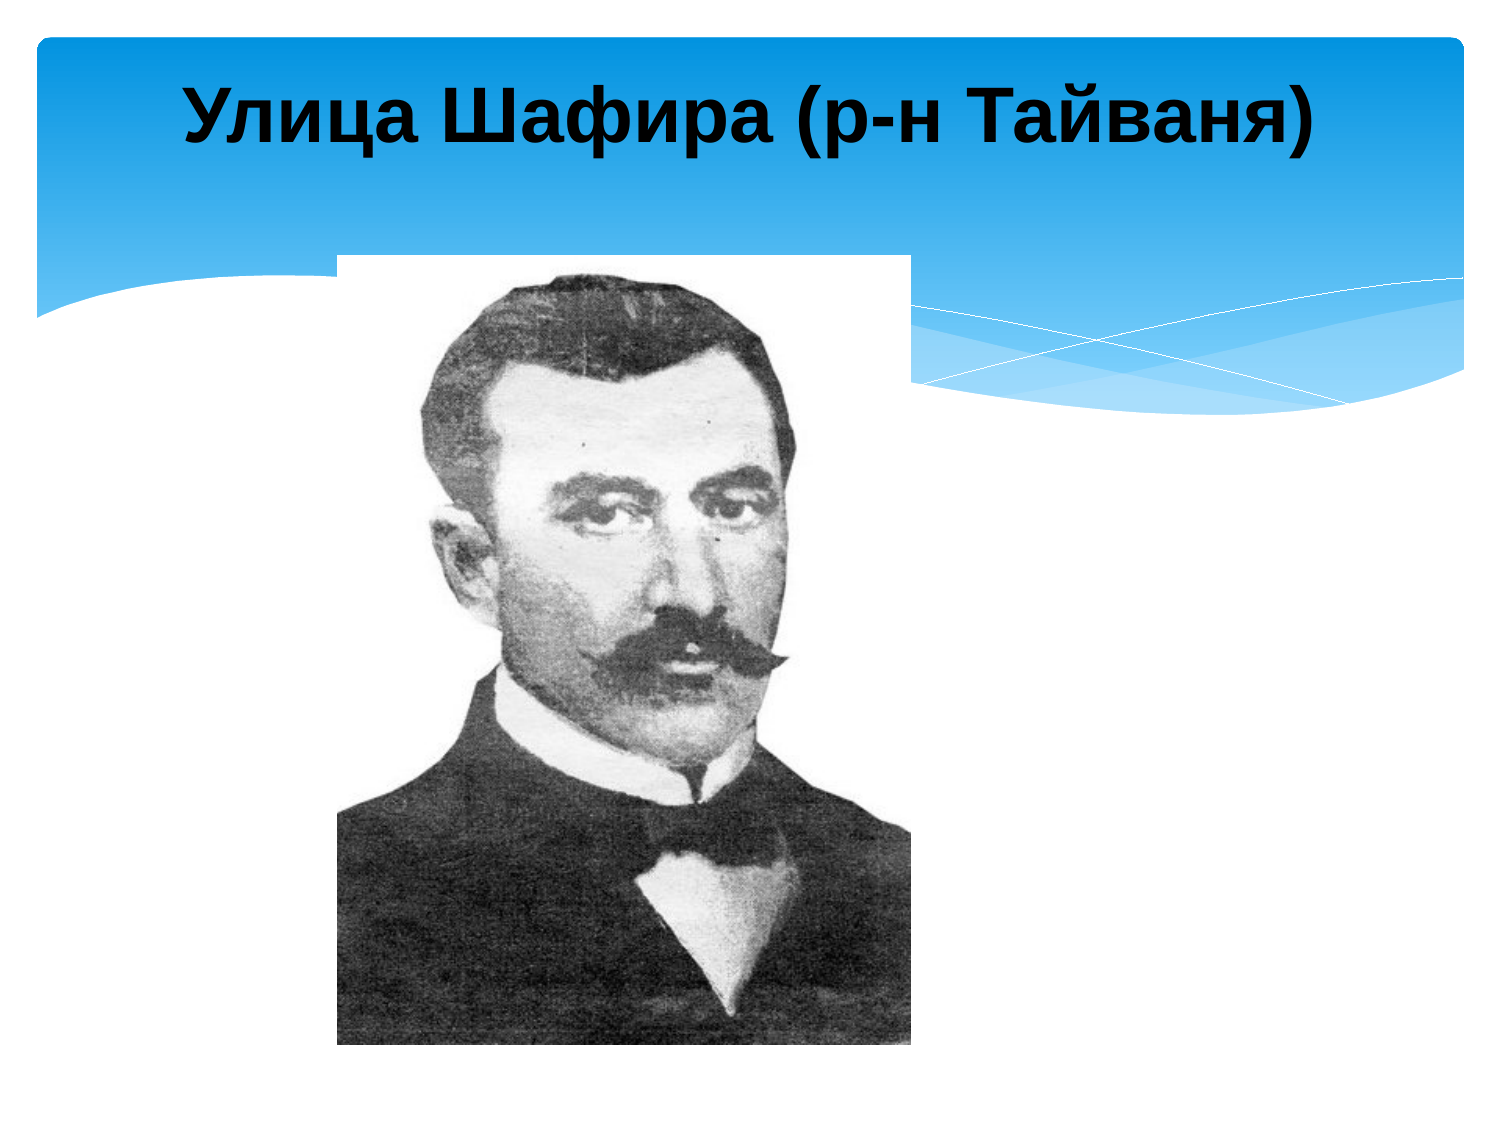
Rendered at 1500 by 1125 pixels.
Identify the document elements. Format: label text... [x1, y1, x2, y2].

picture [336, 255, 911, 1045]
title Улица Шафира (р-н Тайваня) [75, 55, 1425, 261]
